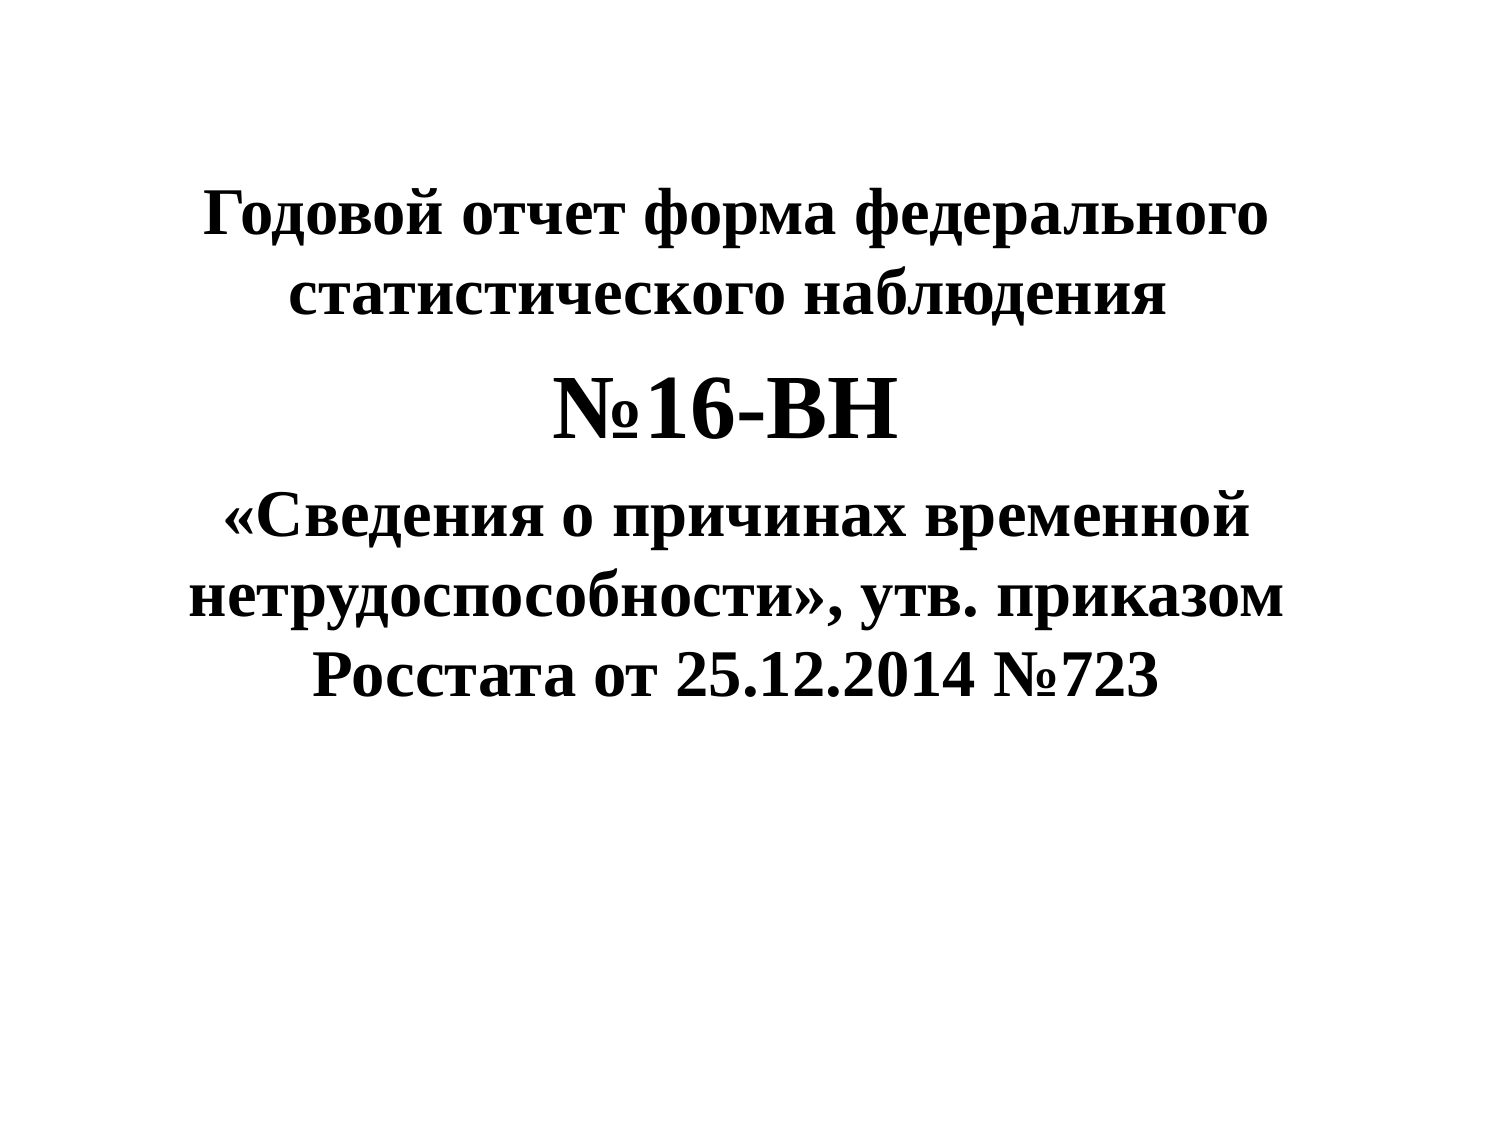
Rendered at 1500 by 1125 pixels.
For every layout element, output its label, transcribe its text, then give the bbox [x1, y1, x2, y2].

list Годовой отчет форма федерального статистического наблюдения №16-ВН «Сведения о причинах временной нетрудоспособности», утв. приказом Росстата от 25.12.2014 №723 [75, 160, 1400, 963]
